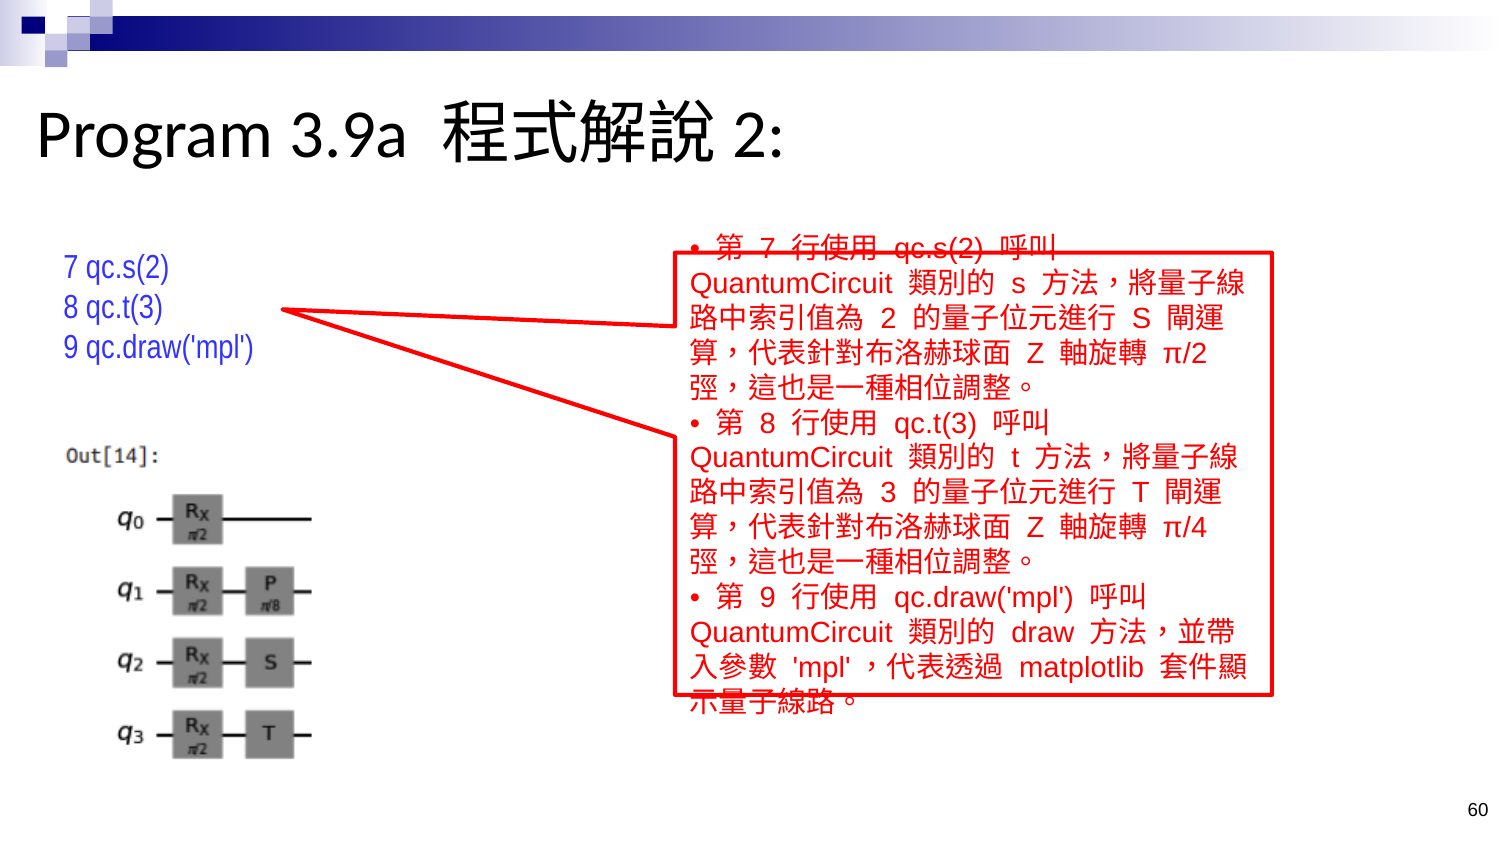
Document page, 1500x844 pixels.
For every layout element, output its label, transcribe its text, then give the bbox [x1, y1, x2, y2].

text_box 7 qc.s(2) 8 qc.t(3) 9 qc.draw('mpl') [41, 237, 938, 373]
slide_number 60 [1149, 796, 1500, 827]
title Program 3.9a 程式解說2: [25, 46, 1376, 215]
picture [53, 437, 326, 778]
text_box • 第 7 行使用 qc.s(2) 呼叫 QuantumCircuit 類別的 s 方法，將量子線路中索引值為 2 的量子位元進行 S 閘運算，代表針對布洛赫球面 Z 軸旋轉 π/2 弳，這也是一種相位調整。 • 第 8 行使用 qc.t(3) 呼叫 QuantumCircuit 類別的 t 方法，將量子線路中索引值為 3 的量子位元進行 T 閘運算，代表針對布洛赫球面 Z 軸旋轉 π/4 弳，這也是一種相位調整。 • 第 9 行使用 qc.draw('mpl') 呼叫 QuantumCircuit 類別的 draw 方法，並帶入參數 'mpl'，代表透過 matplotlib 套件顯示量子線路。 [280, 250, 1274, 697]
